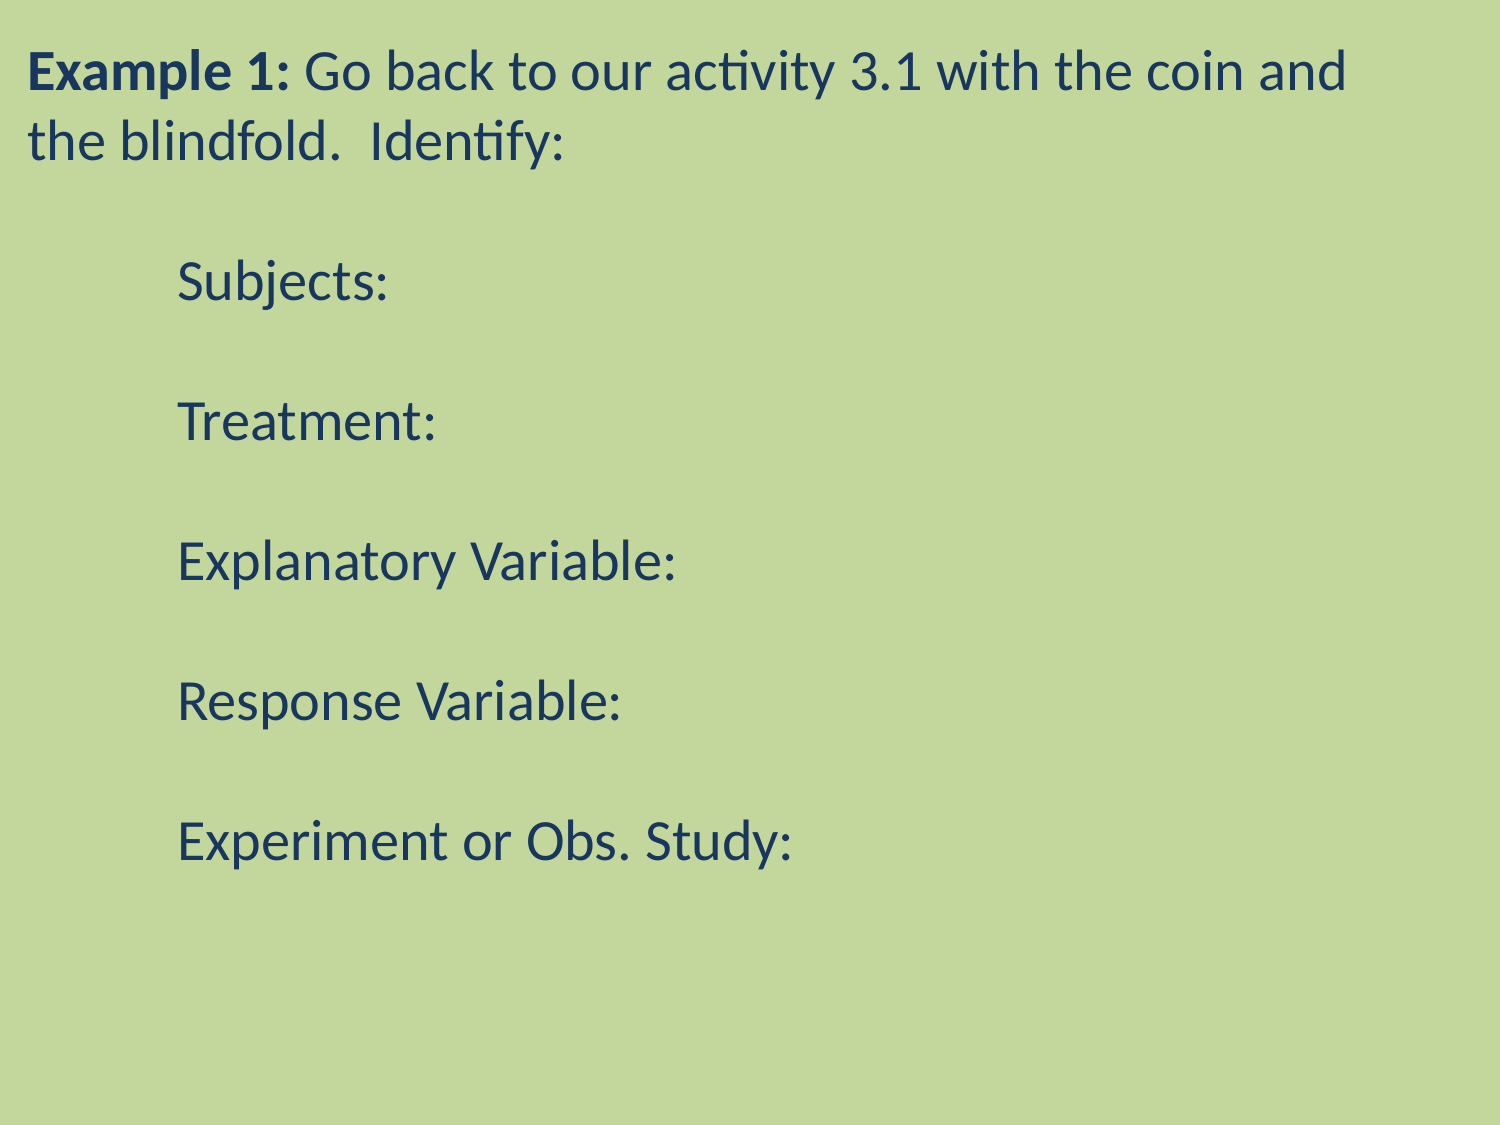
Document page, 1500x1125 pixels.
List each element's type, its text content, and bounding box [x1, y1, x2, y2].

text_box Example 1: Go back to our activity 3.1 with the coin and the blindfold. Identify: Subjects: Treatment: Explanatory Variable: Response Variable: Experiment or Obs. Study: [12, 24, 1388, 1090]
